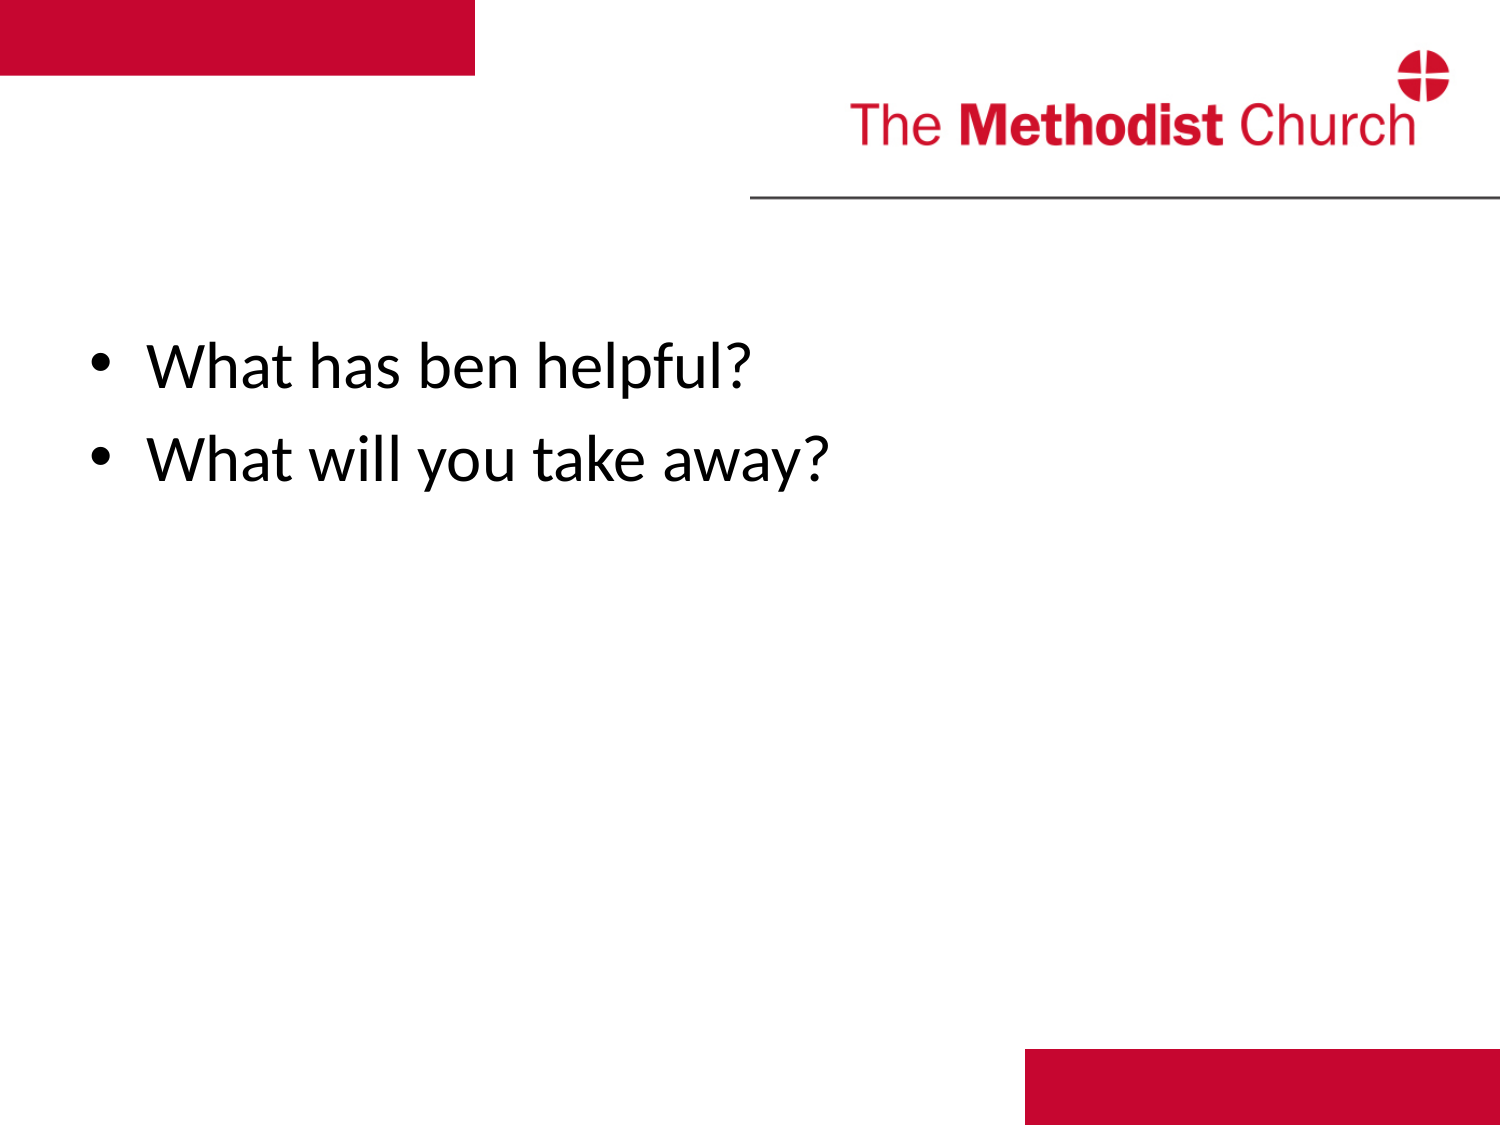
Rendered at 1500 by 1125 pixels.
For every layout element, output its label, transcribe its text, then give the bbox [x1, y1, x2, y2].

list What has ben helpful? What will you take away? [75, 314, 1425, 1047]
picture [750, 0, 1500, 216]
